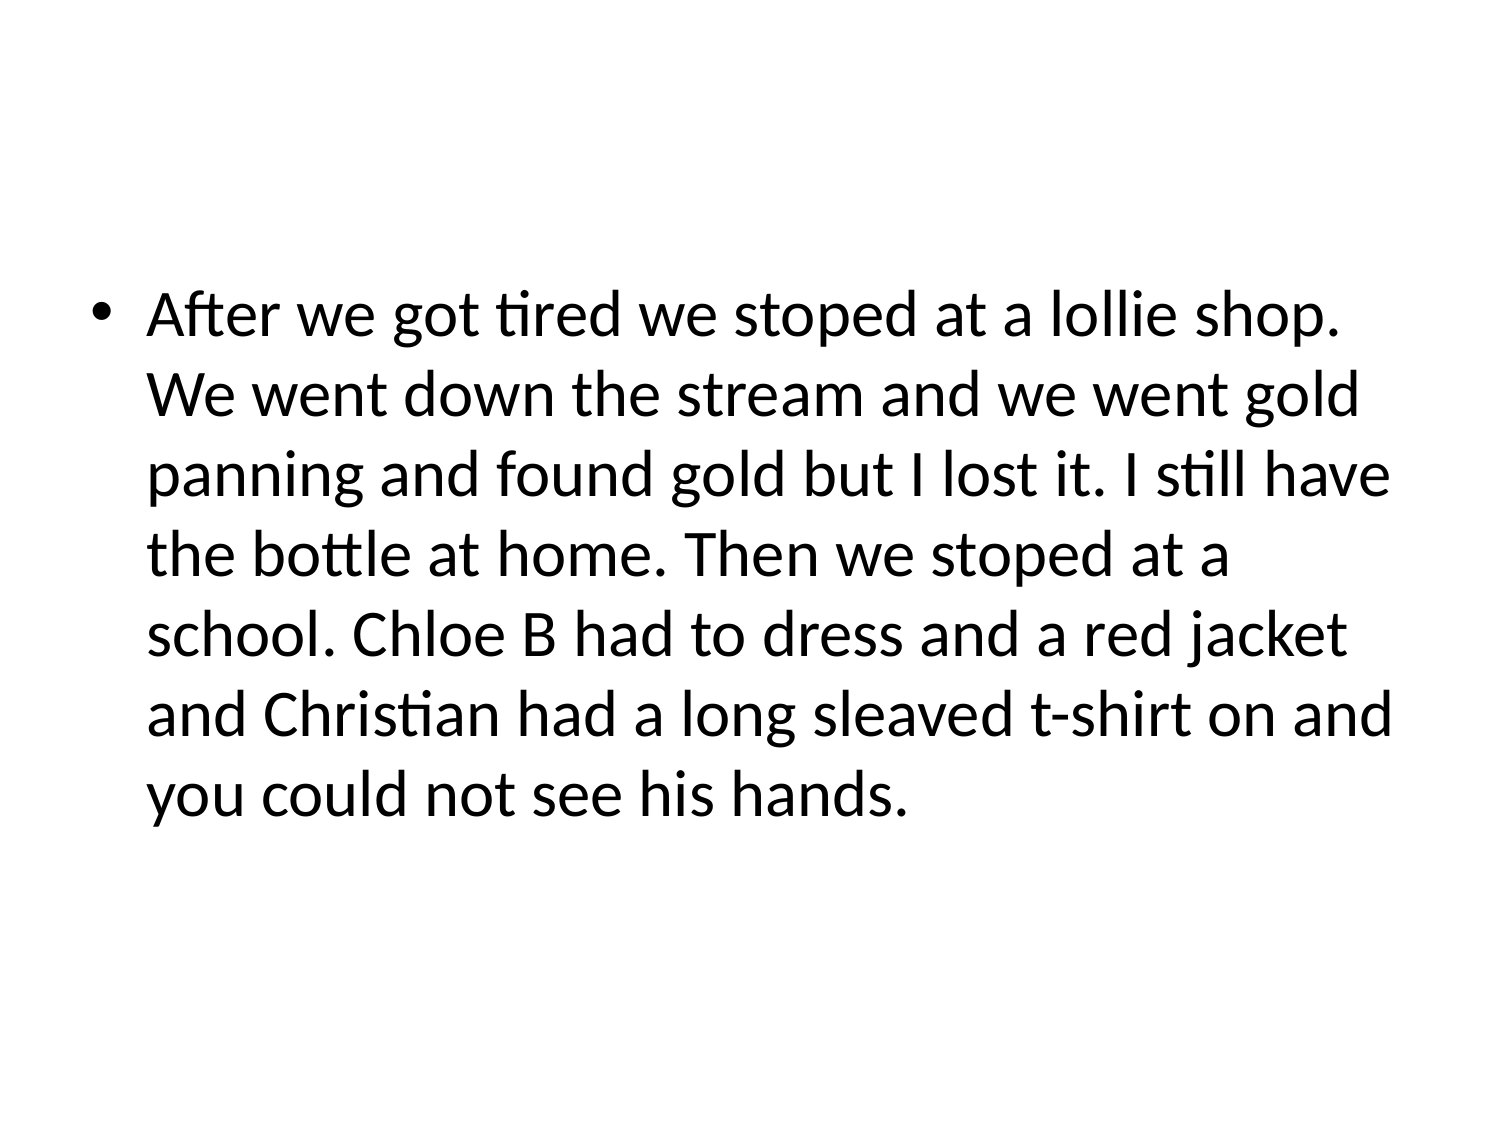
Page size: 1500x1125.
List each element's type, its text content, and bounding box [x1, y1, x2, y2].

list After we got tired we stoped at a lollie shop. We went down the stream and we went gold panning and found gold but I lost it. I still have the bottle at home. Then we stoped at a school. Chloe B had to dress and a red jacket and Christian had a long sleaved t-shirt on and you could not see his hands. [75, 262, 1425, 1005]
